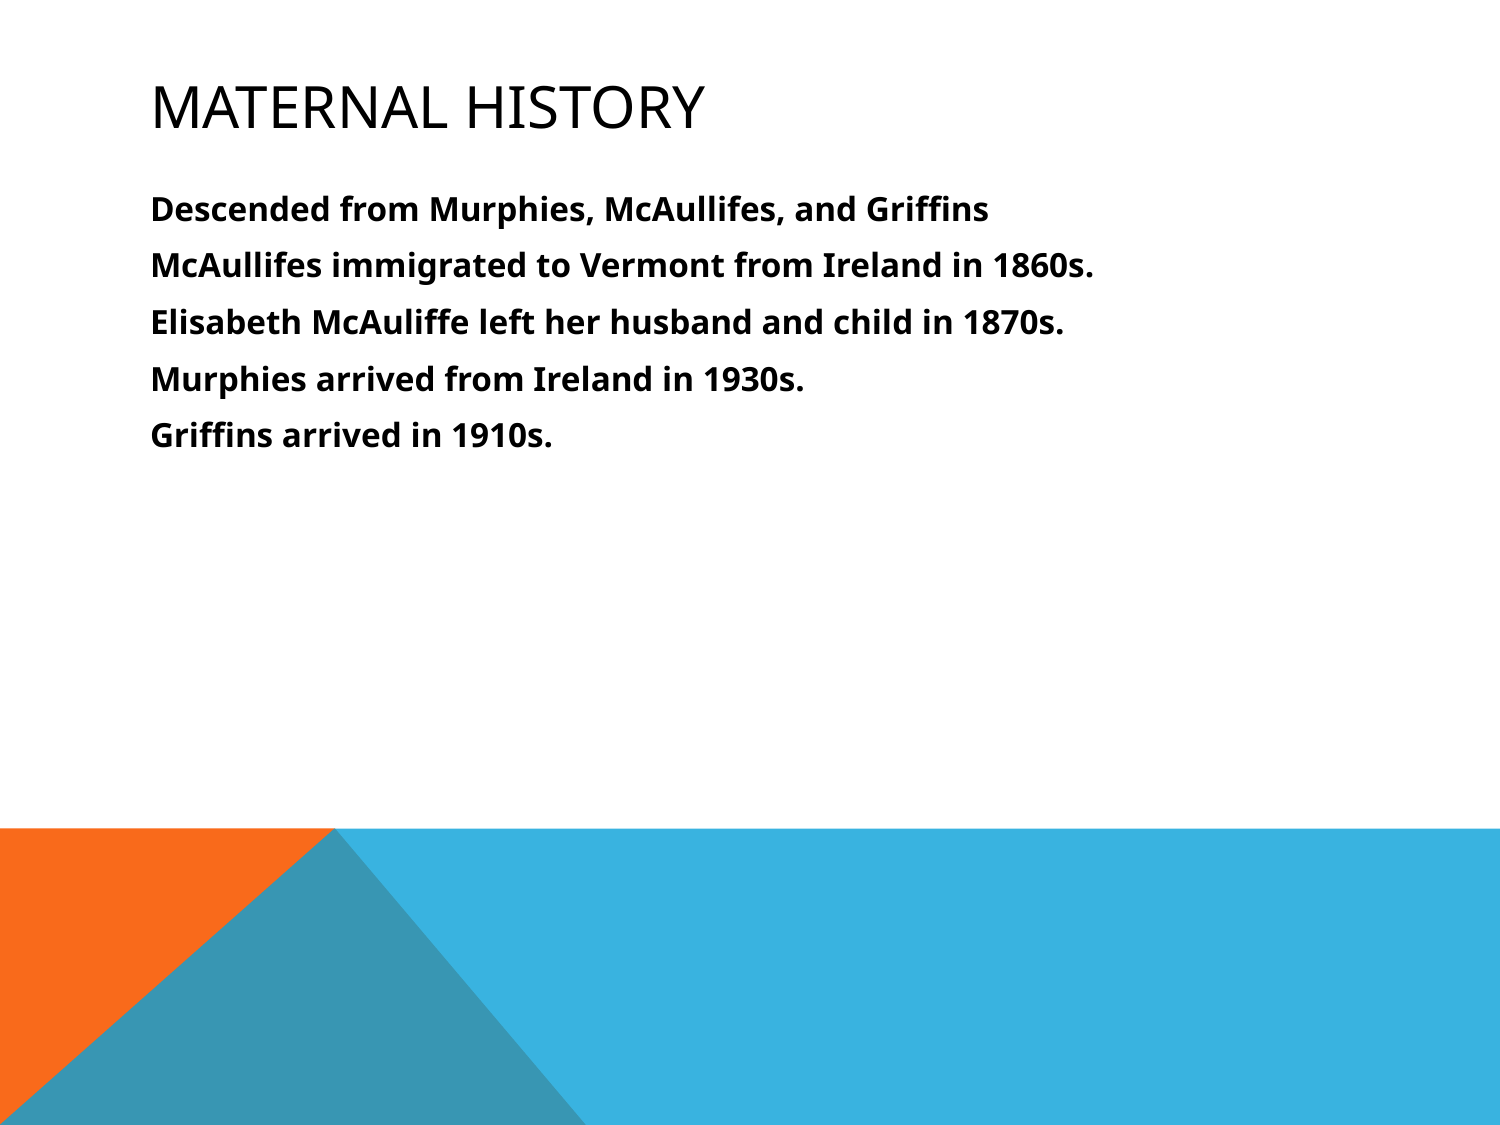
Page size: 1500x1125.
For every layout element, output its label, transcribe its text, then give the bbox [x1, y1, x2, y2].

title Maternal History [135, 60, 1369, 150]
list Descended from Murphies, McAullifes, and Griffins McAullifes immigrated to Vermont from Ireland in 1860s. Elisabeth McAuliffe left her husband and child in 1870s. Murphies arrived from Ireland in 1930s. Griffins arrived in 1910s. [135, 180, 1369, 768]
